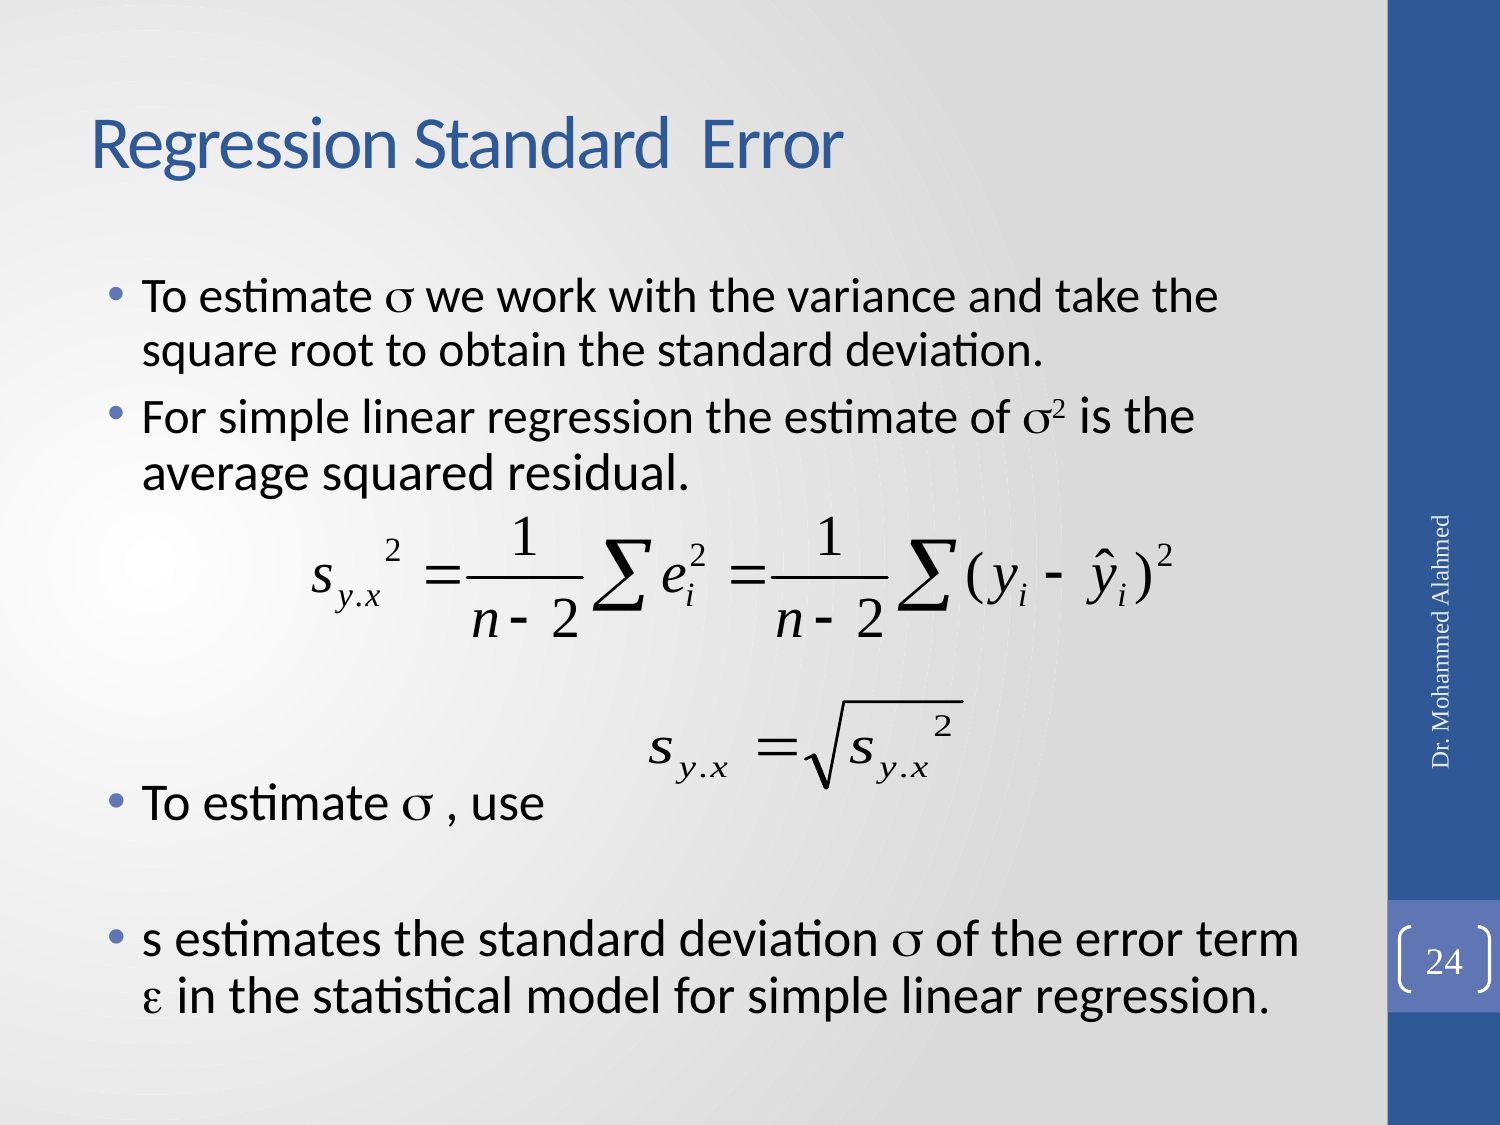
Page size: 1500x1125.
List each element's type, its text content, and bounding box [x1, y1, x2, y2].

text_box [301, 499, 1192, 651]
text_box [636, 686, 977, 801]
slide_number 24 [1397, 925, 1492, 994]
list To estimate  we work with the variance and take the square root to obtain the standard deviation. For simple linear regression the estimate of 2 is the average squared residual. To estimate  , use s estimates the standard deviation  of the error term  in the statistical model for simple linear regression. [75, 262, 1325, 1050]
footer Dr. Mohammed Alahmed [1408, 500, 1469, 889]
title Regression Standard Error [75, 45, 1325, 233]
